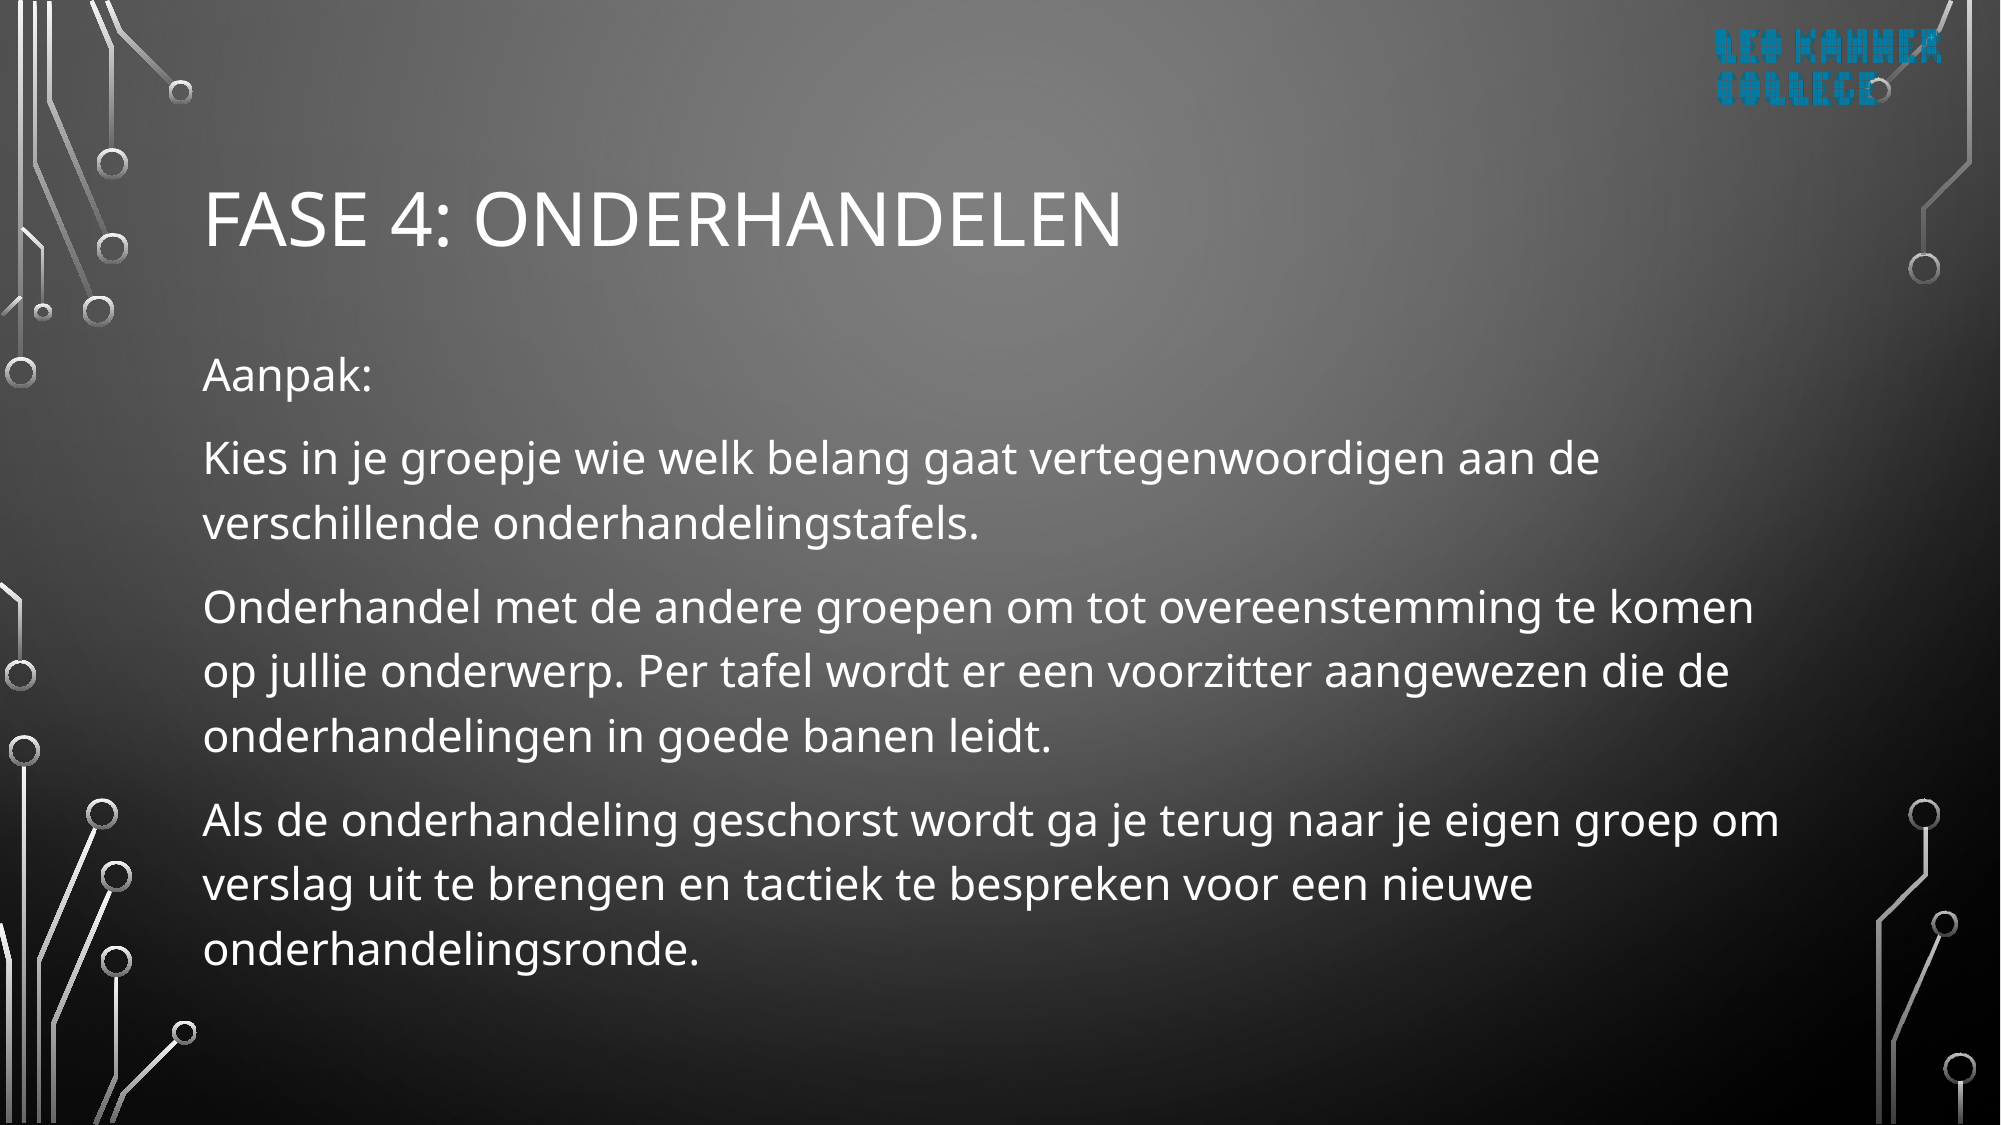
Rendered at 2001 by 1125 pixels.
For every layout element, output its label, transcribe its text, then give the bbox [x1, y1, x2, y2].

title Fase 4: onderhandelen [187, 101, 1813, 328]
picture [1801, 29, 1810, 37]
picture [1937, 41, 1941, 51]
list Aanpak: Kies in je groepje wie welk belang gaat vertegenwoordigen aan de verschillende onderhandelingstafels. Onderhandel met de andere groepen om tot overeenstemming te komen op jullie onderwerp. Per tafel wordt er een voorzitter aangewezen die de onderhandelingen in goede banen leidt. Als de onderhandeling geschorst wordt ga je terug naar je eigen groep om verslag uit te brengen en tactiek te bespreken voor een nieuwe onderhandelingsronde. [187, 328, 1813, 983]
picture [1716, 29, 1941, 106]
